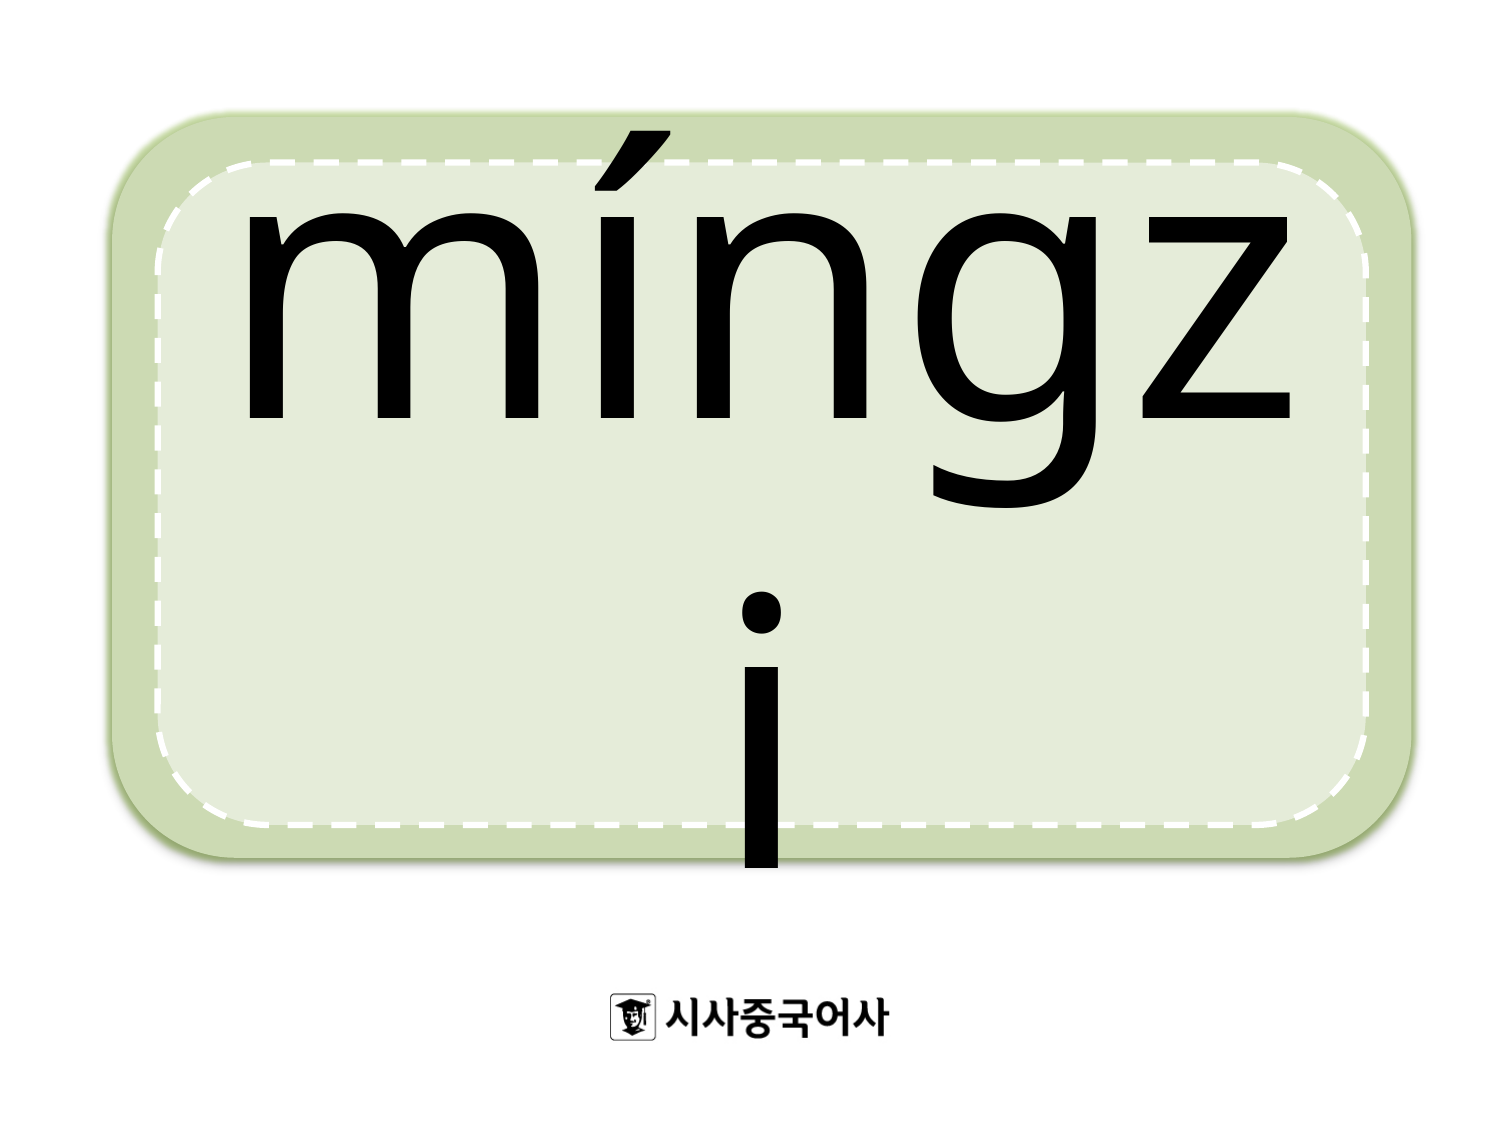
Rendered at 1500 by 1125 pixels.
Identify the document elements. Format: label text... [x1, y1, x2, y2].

text_box míngzi [157, 162, 1366, 825]
picture [602, 987, 898, 1047]
